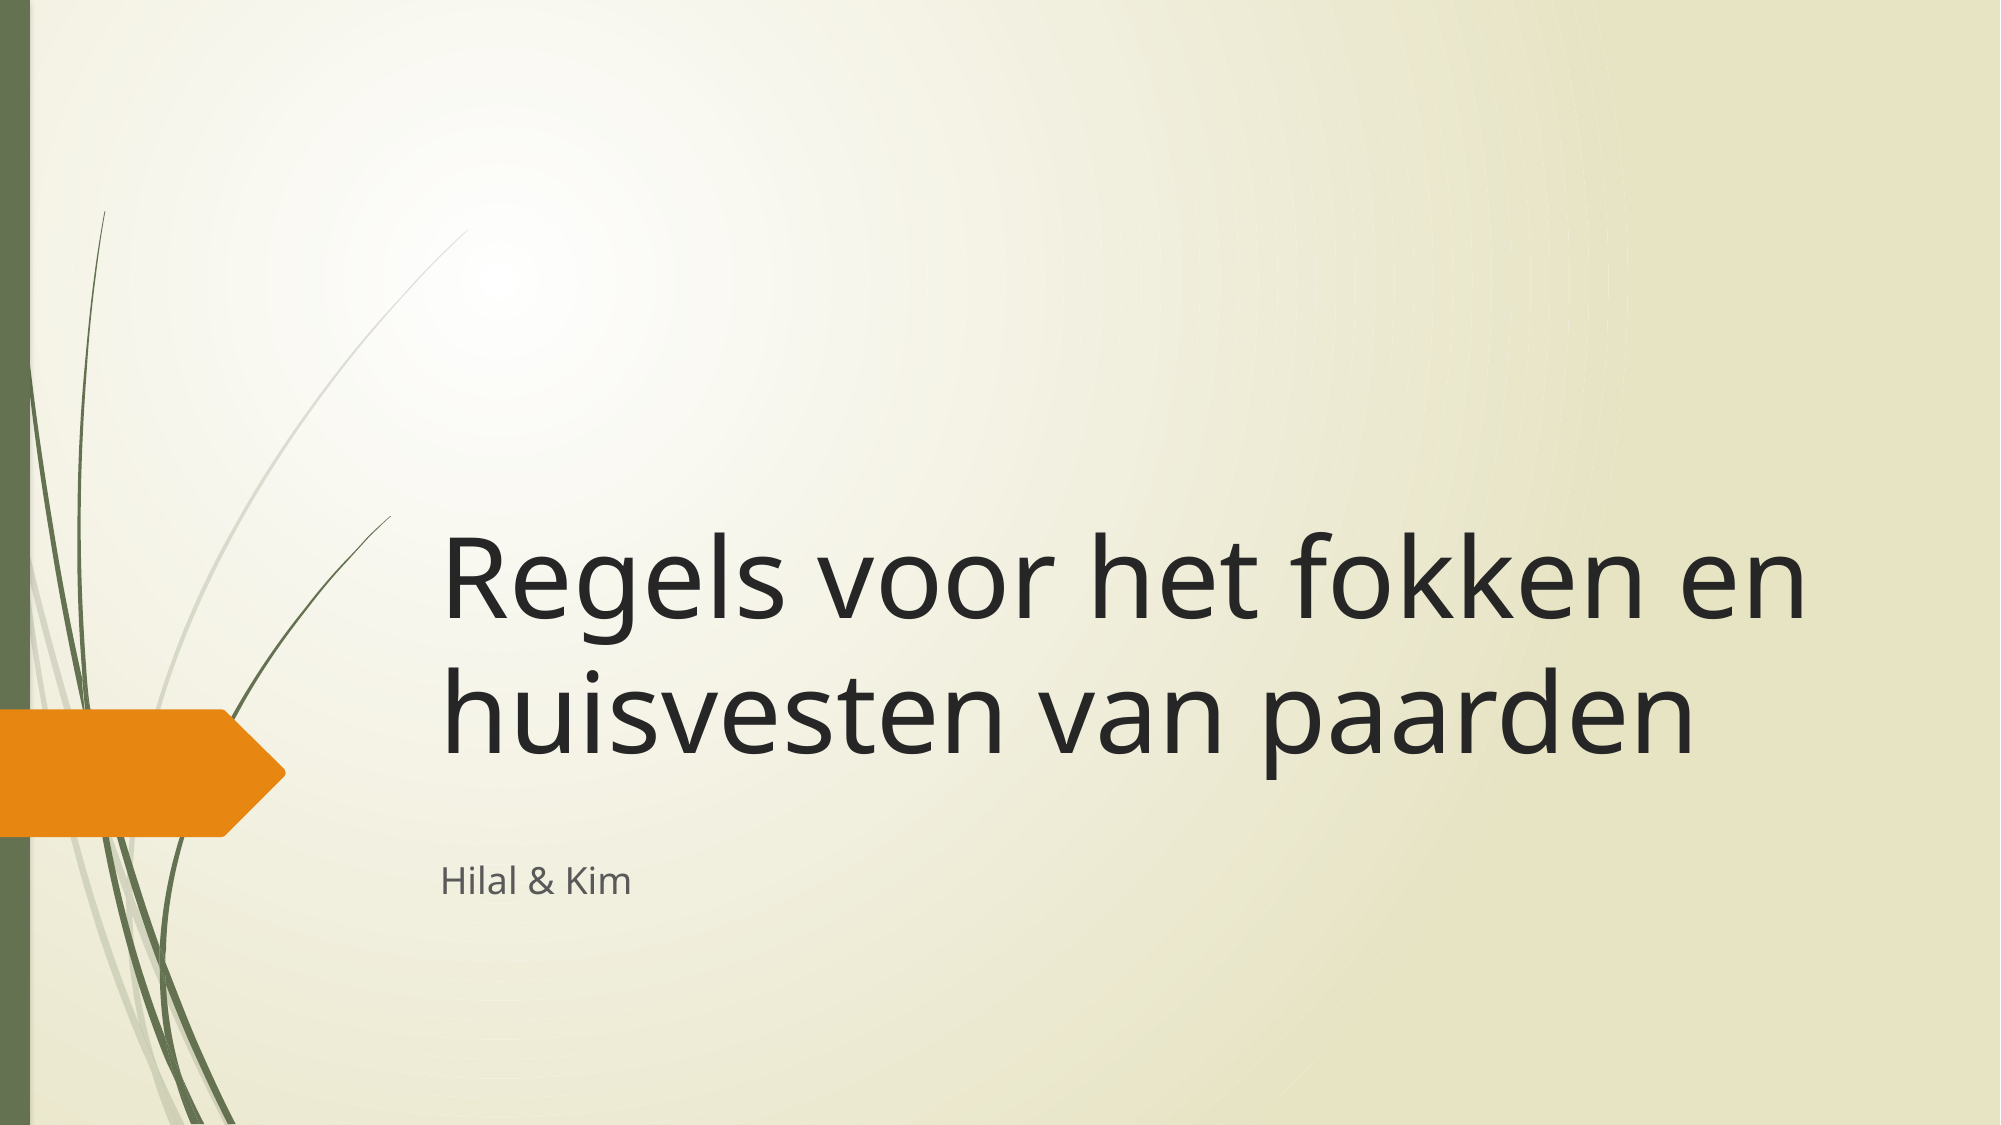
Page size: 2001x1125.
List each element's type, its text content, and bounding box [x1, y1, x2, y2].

title Regels voor het fokken en huisvesten van paarden [424, 412, 1888, 783]
subtitle Hilal & Kim [424, 783, 1888, 969]
